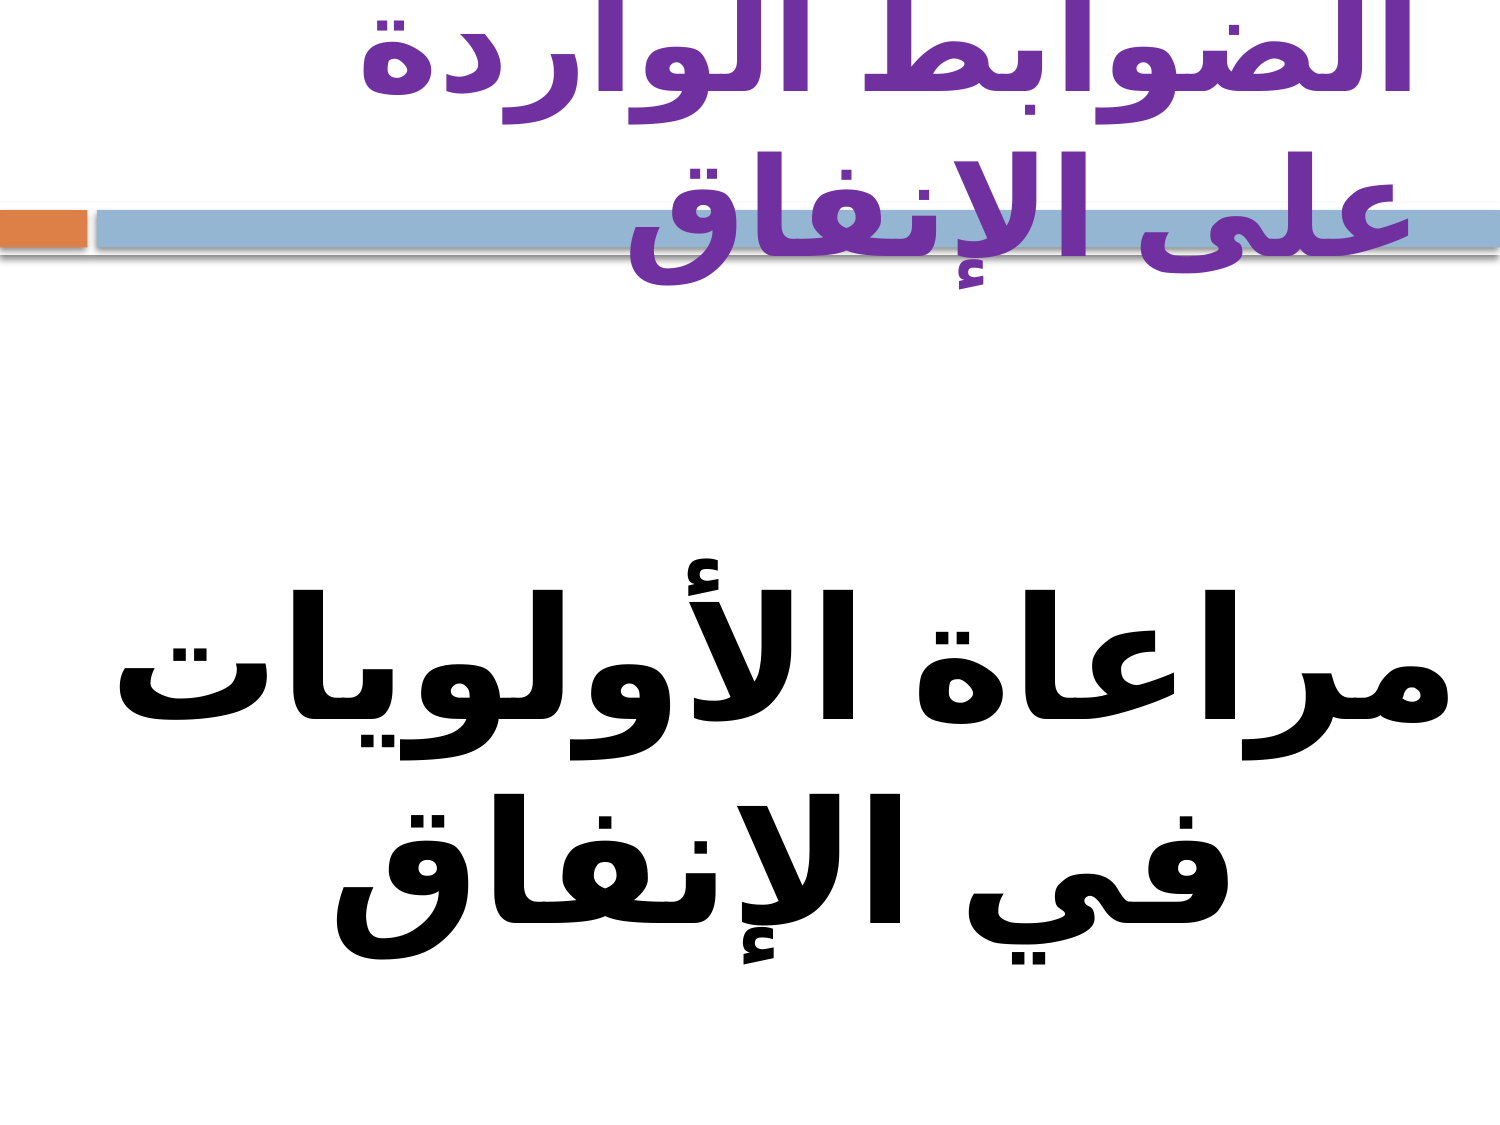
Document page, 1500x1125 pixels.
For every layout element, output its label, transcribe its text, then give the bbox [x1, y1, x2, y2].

list مراعاة الأولويات في الإنفاق [88, 326, 1483, 988]
title الضوابط الواردة على الإنفاق [100, 37, 1438, 200]
